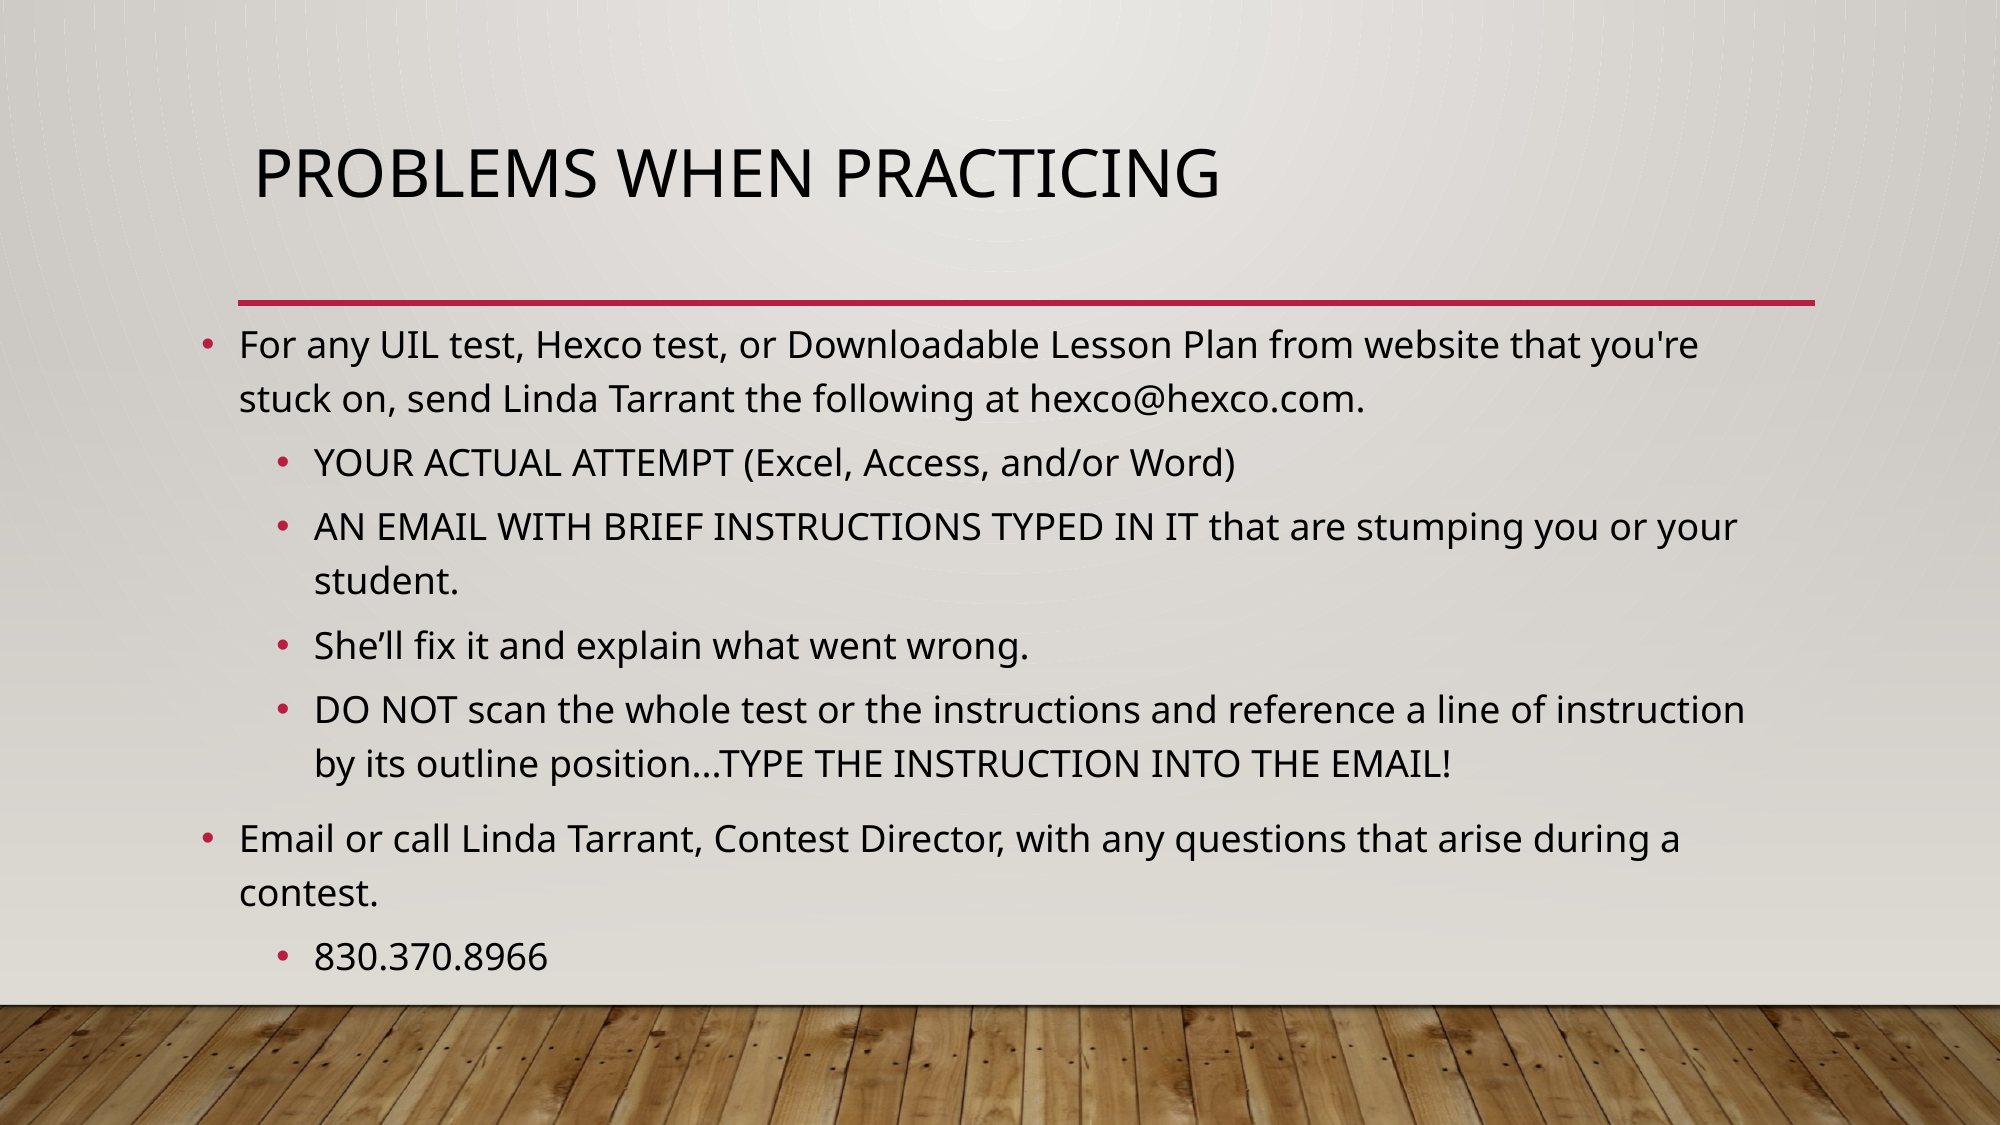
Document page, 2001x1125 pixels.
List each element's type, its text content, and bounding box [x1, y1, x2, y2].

picture [0, 1005, 2000, 1125]
title PROBLEMS WHEN PRACTICING [238, 131, 1814, 305]
list For any UIL test, Hexco test, or Downloadable Lesson Plan from website that you're stuck on, send Linda Tarrant the following at hexco@hexco.com. YOUR ACTUAL ATTEMPT (Excel, Access, and/or Word) AN EMAIL WITH BRIEF INSTRUCTIONS TYPED IN IT that are stumping you or your student. She’ll fix it and explain what went wrong. DO NOT scan the whole test or the instructions and reference a line of instruction by its outline position...TYPE THE INSTRUCTION INTO THE EMAIL! Email or call Linda Tarrant, Contest Director, with any questions that arise during a contest. 830.370.8966 [186, 304, 1812, 953]
